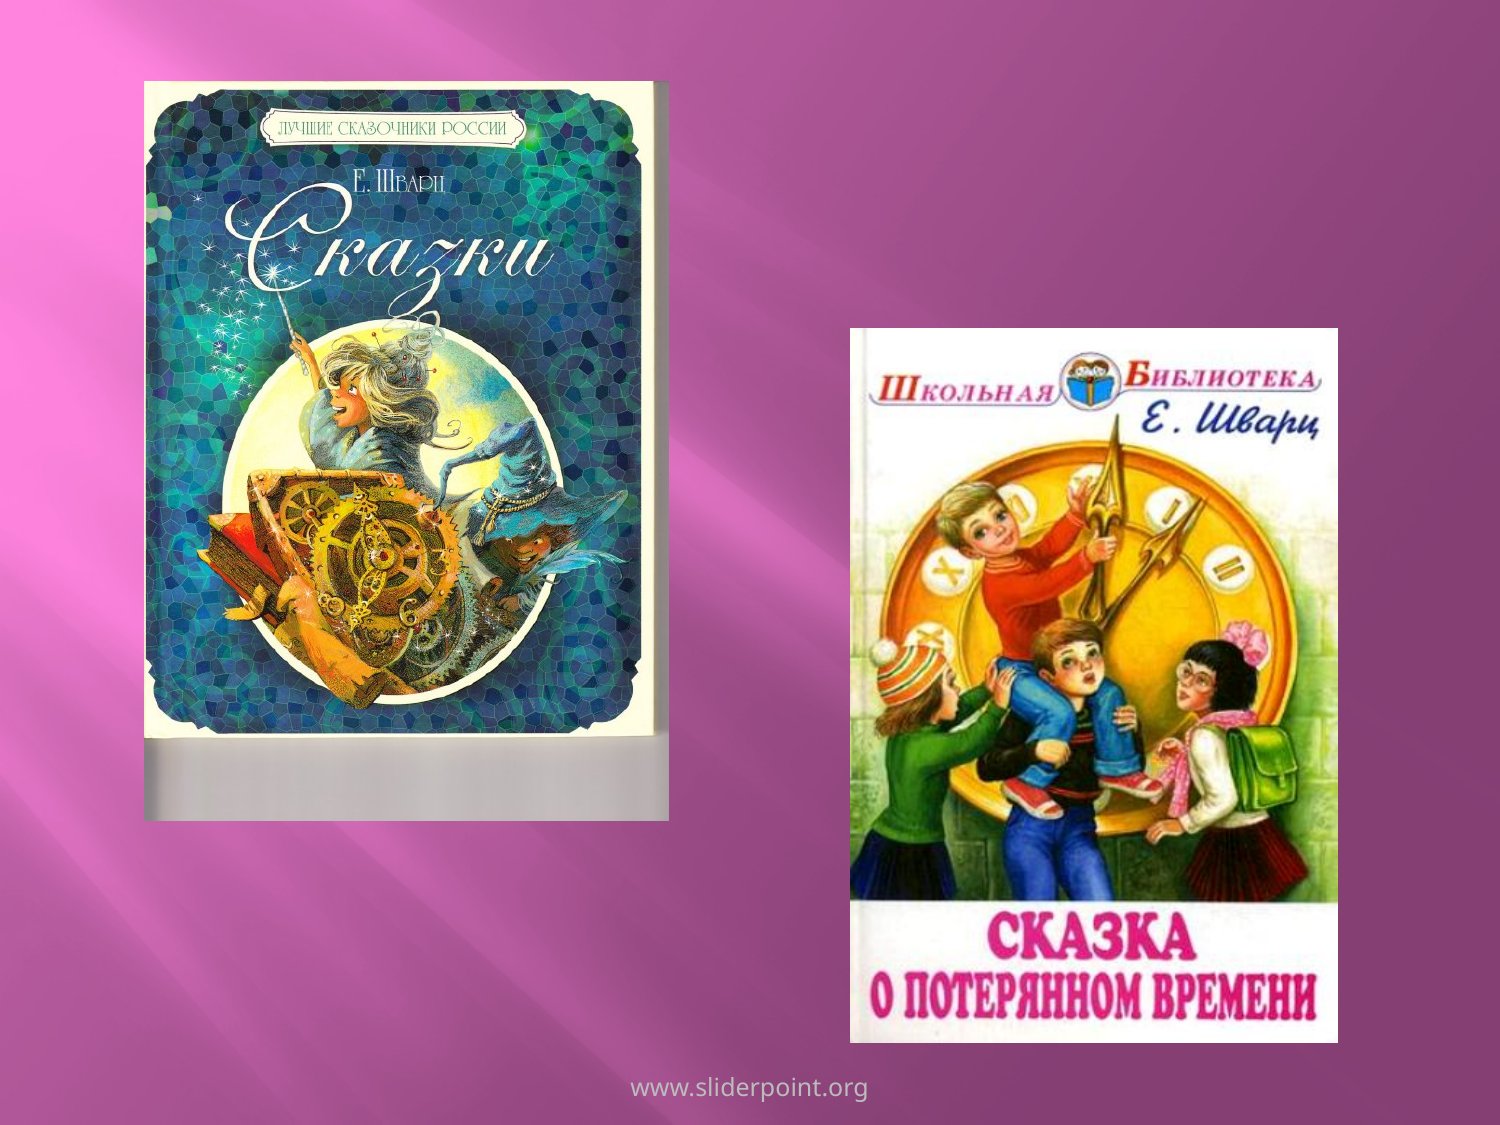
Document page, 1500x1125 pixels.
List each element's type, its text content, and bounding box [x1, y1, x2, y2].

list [849, 327, 1338, 1044]
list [143, 81, 669, 821]
footer www.sliderpoint.org [512, 1052, 988, 1113]
